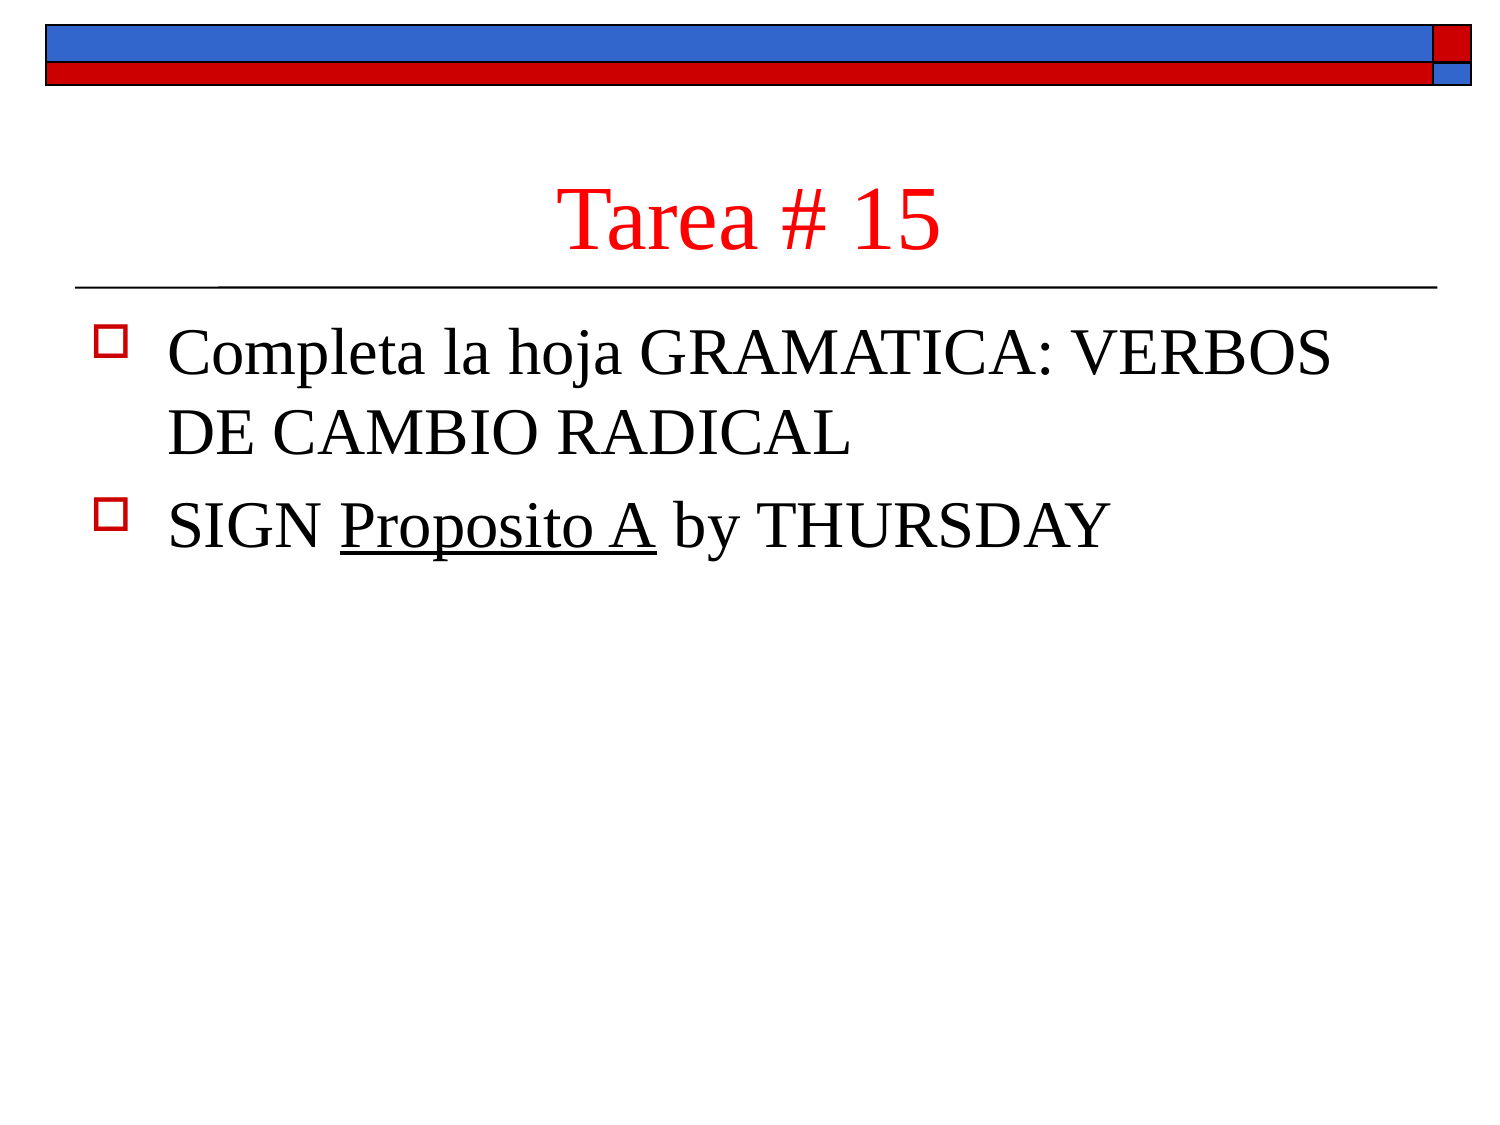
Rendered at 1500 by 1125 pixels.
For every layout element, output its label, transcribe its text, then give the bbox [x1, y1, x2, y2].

title Tarea # 15 [75, 87, 1425, 275]
list Completa la hoja GRAMATICA: VERBOS DE CAMBIO RADICAL SIGN Proposito A by THURSDAY [75, 299, 1425, 1006]
